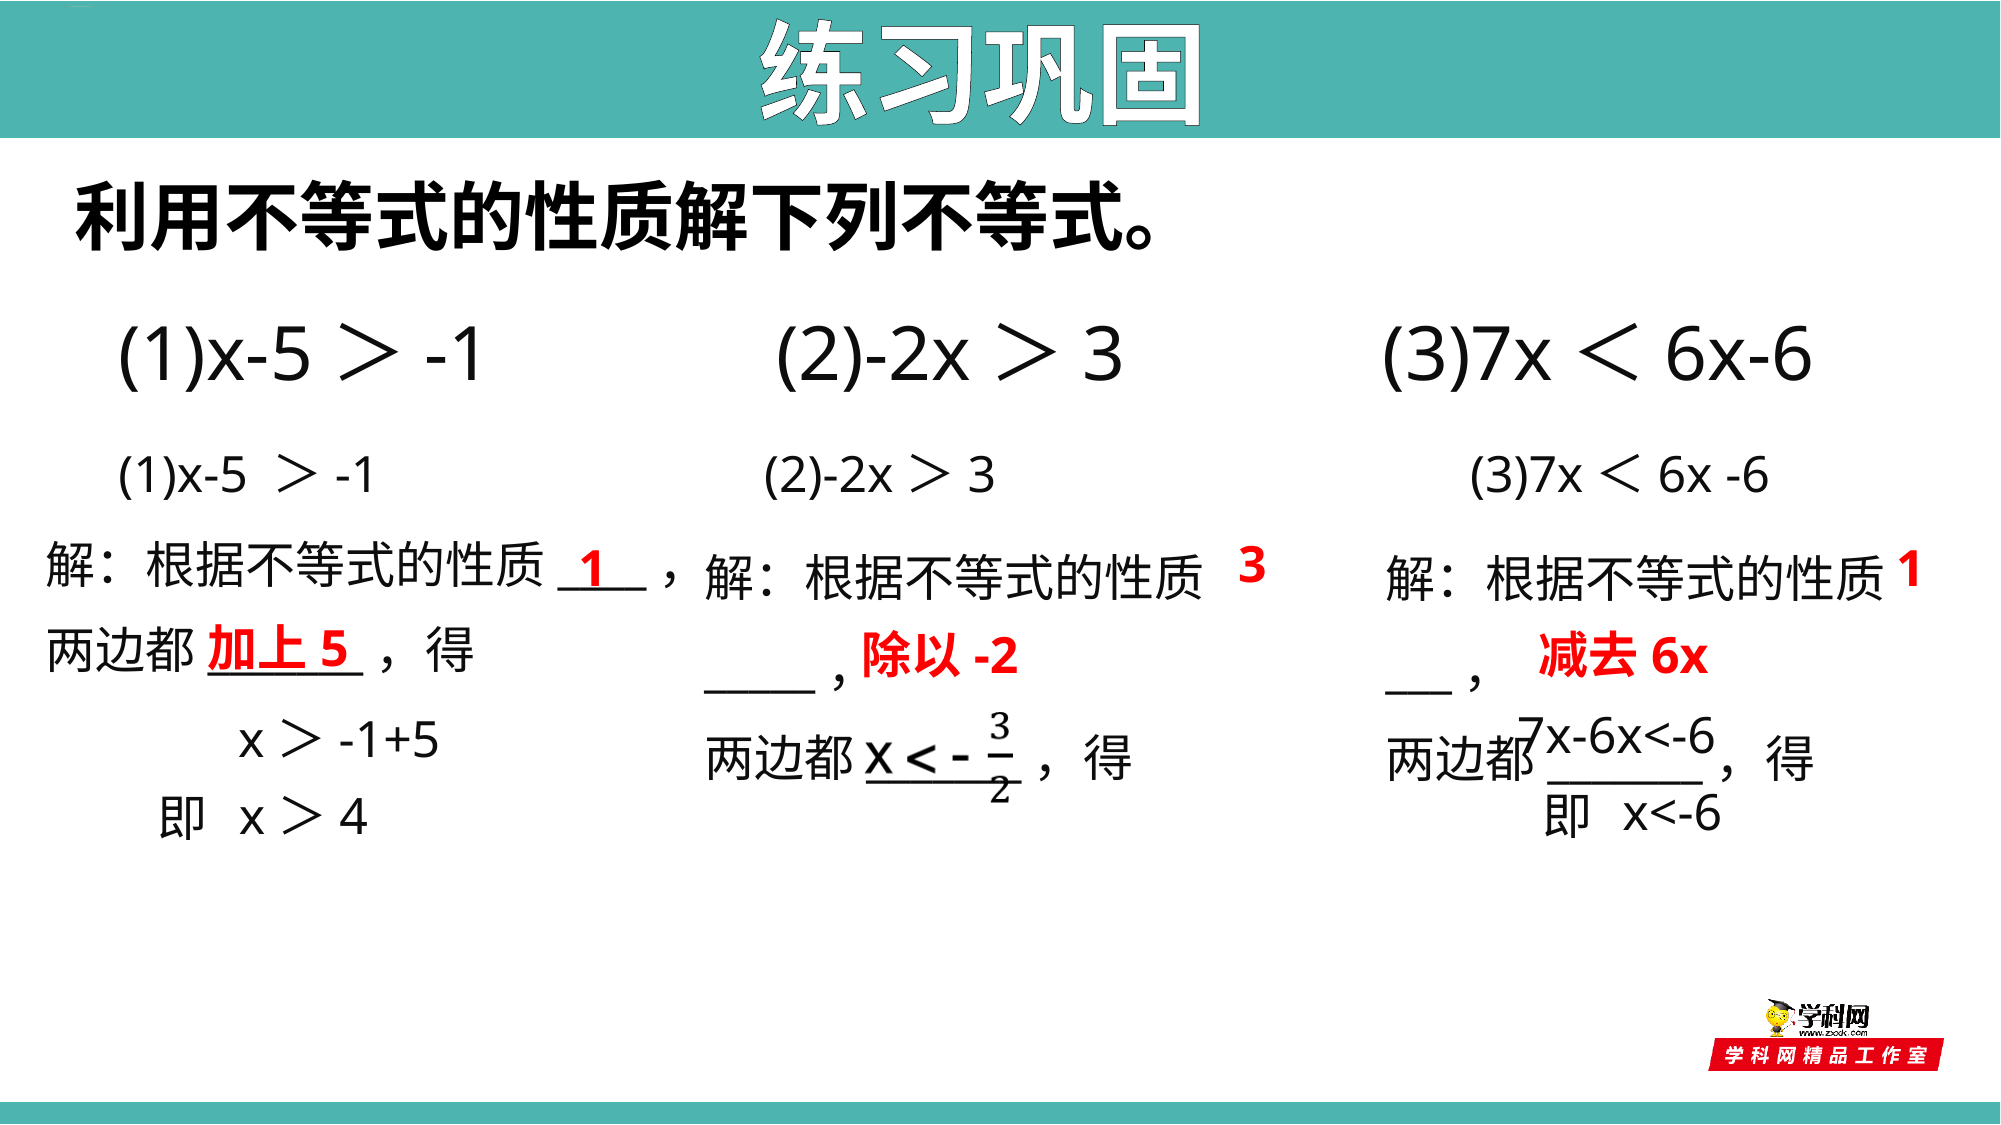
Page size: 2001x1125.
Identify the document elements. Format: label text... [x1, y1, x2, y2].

text_box (3)7x＜6x -6 [1455, 435, 2000, 510]
text_box (1)x-5 ＞-1 [103, 434, 534, 510]
text_box (2)-2x＞3 [749, 434, 1652, 510]
text_box 1 [563, 528, 659, 604]
text_box (1)x-5＞-1 [103, 298, 615, 404]
text_box [864, 702, 1014, 803]
text_box 7x-6x<-6 [1502, 696, 1817, 771]
picture [0, 1, 2001, 1124]
text_box x＞-1+5 [223, 699, 636, 775]
text_box x<-6 [1607, 772, 1939, 848]
text_box 3 [1223, 524, 1285, 600]
text_box 即 [1527, 777, 1705, 852]
text_box 练习巩固 [742, 0, 1223, 146]
text_box (3)7x＜6x-6 [1367, 298, 2000, 404]
text_box (2)-2x＞3 [761, 298, 1324, 404]
text_box 加上5 [193, 608, 434, 684]
text_box 减去6x [1524, 616, 1763, 692]
text_box 即 [142, 778, 256, 854]
text_box 解：根据不等式的性质____， 两边都_______，得 [31, 526, 689, 686]
text_box 1 [1881, 528, 1943, 604]
text_box 解：根据不等式的性质_____， 两边都_______，得 [689, 509, 1360, 794]
text_box 解：根据不等式的性质___， 两边都_______，得 [1370, 510, 1991, 796]
text_box 除以-2 [847, 615, 1124, 691]
text_box x＞4 [224, 777, 461, 852]
text_box 利用不等式的性质解下列不等式。 [59, 162, 1269, 267]
